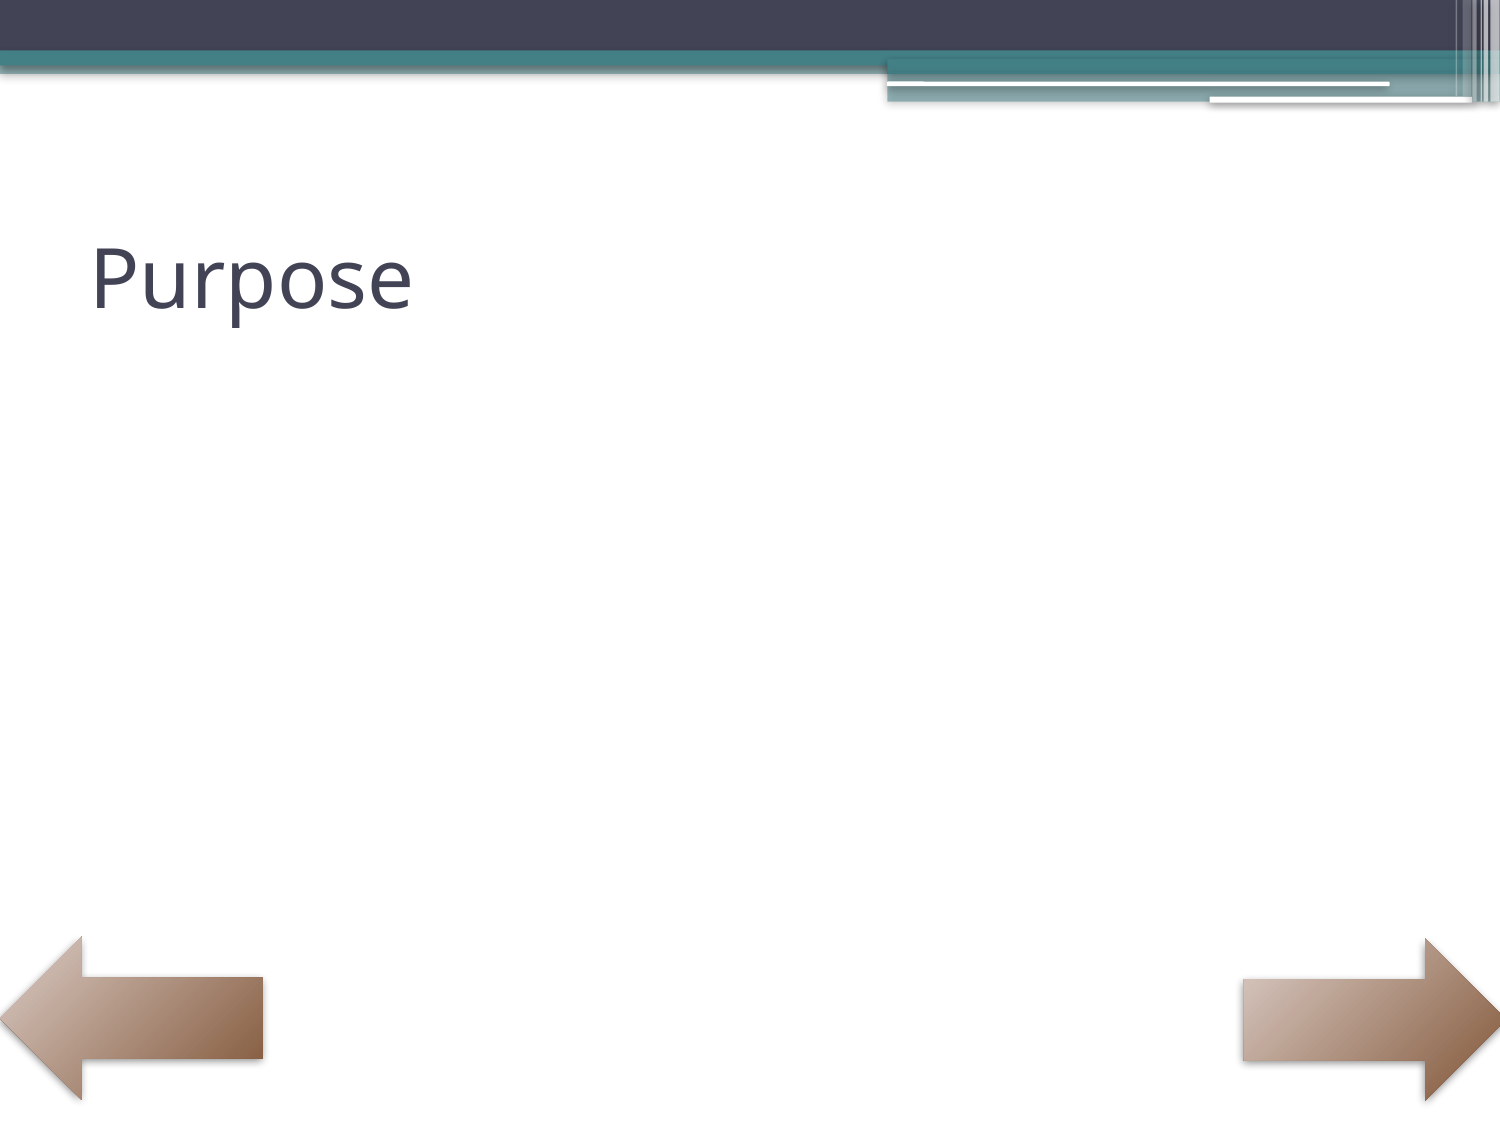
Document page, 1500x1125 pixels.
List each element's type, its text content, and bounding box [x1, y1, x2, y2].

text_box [0, 936, 1500, 1102]
title Purpose [75, 187, 1425, 363]
